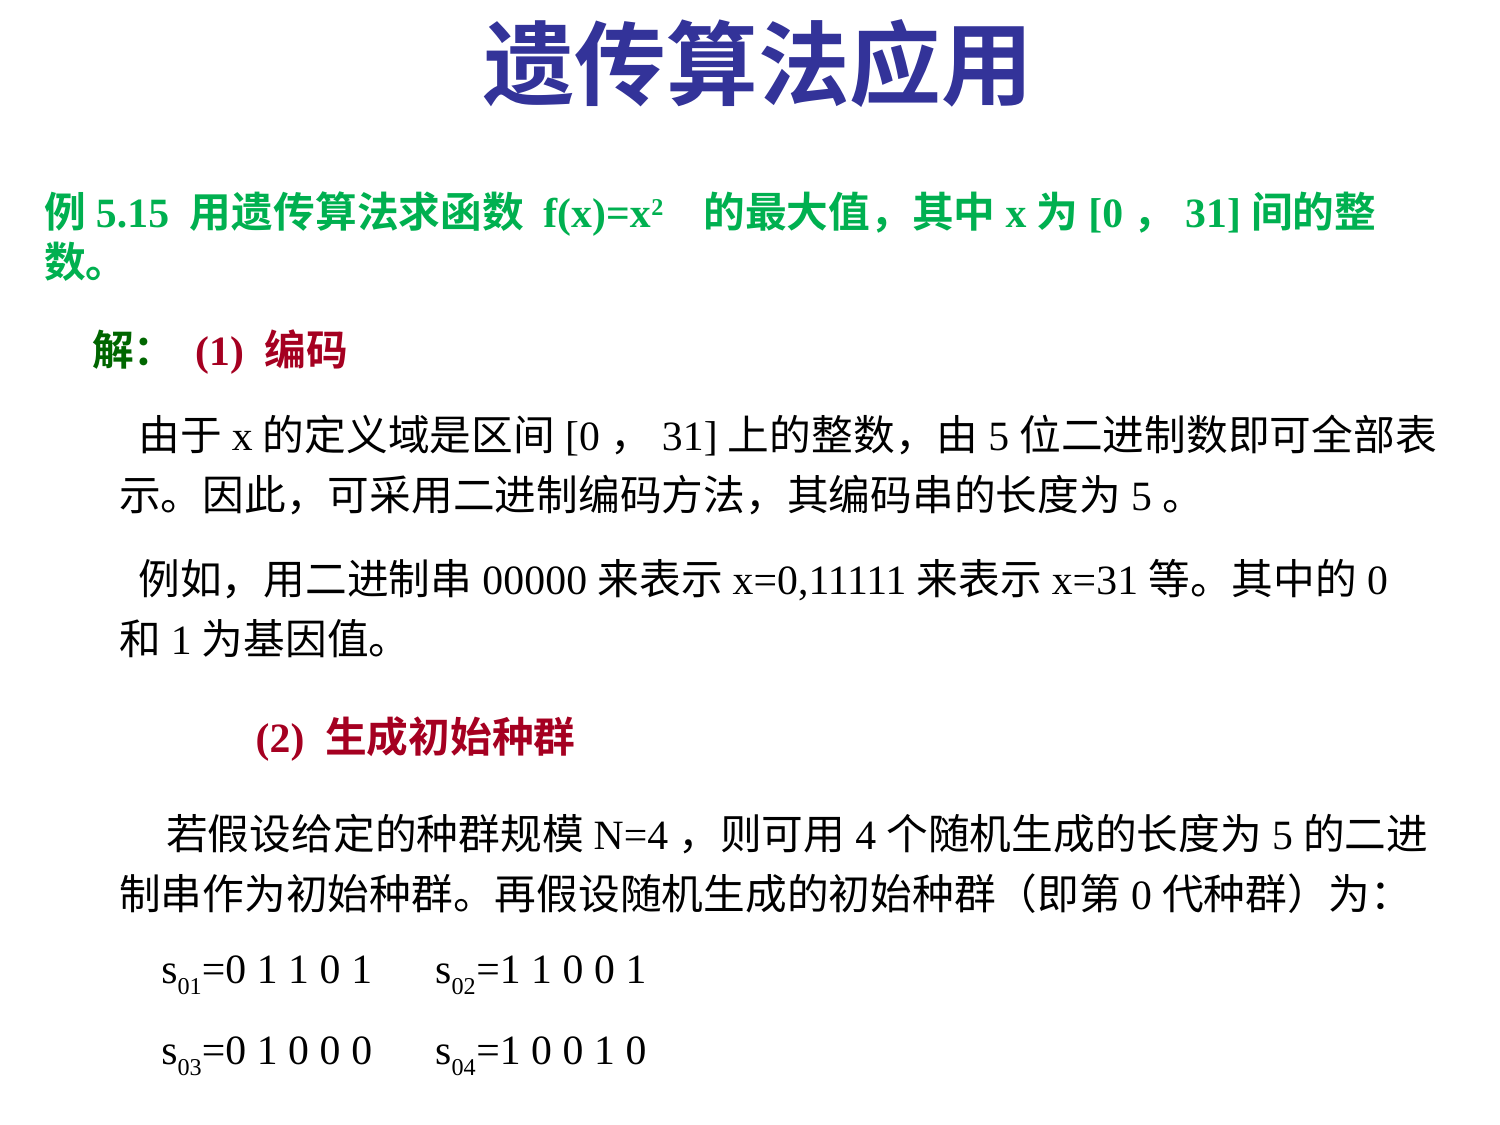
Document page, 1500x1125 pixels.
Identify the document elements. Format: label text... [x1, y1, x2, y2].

text_box 例5.15 用遗传算法求函数 f(x)=x2 的最大值，其中x为[0，31]间的整数。 解： (1) 编码 由于x的定义域是区间[0，31]上的整数，由5位二进制数即可全部表示。因此，可采用二进制编码方法，其编码串的长度为5。 例如，用二进制串00000来表示x=0,11111来表示x=31等。其中的0和1为基因值。 (2) 生成初始种群 若假设给定的种群规模N=4，则可用4个随机生成的长度为5的二进制串作为初始种群。再假设随机生成的初始种群（即第0代种群）为： s01=0 1 1 0 1 s02=1 1 0 0 1 s03=0 1 0 0 0 s04=1 0 0 1 0 [29, 178, 1453, 1088]
text_box 遗传算法应用 [300, 0, 1217, 125]
